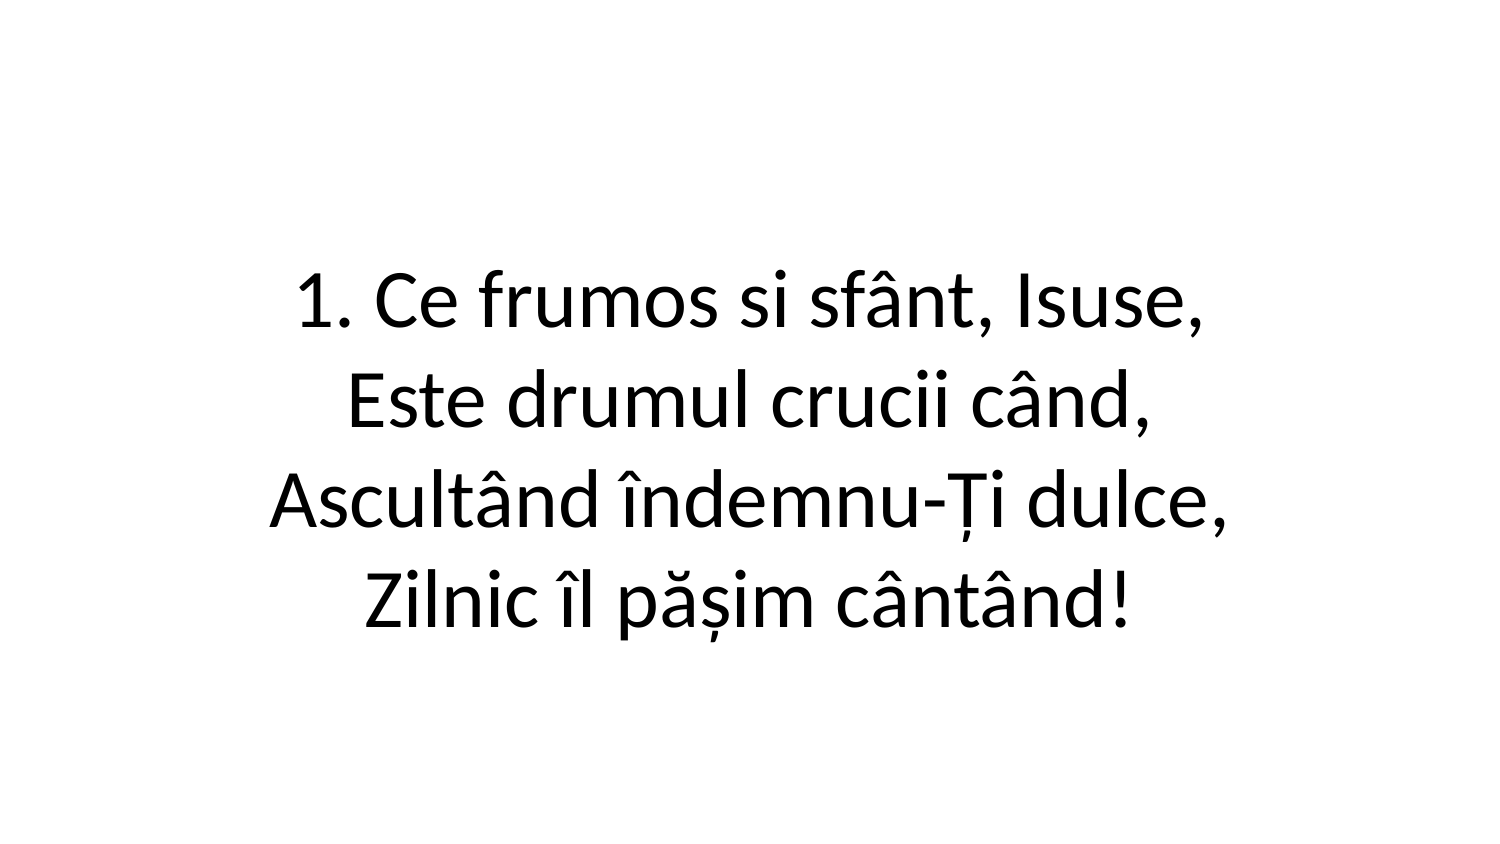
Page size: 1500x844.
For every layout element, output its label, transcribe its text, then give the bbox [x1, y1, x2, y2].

text_box 1. Ce frumos si sfânt, Isuse, Este drumul crucii când, Ascultând îndemnu-Ți dulce, Zilnic îl pășim cântând! [254, 192, 1246, 652]
